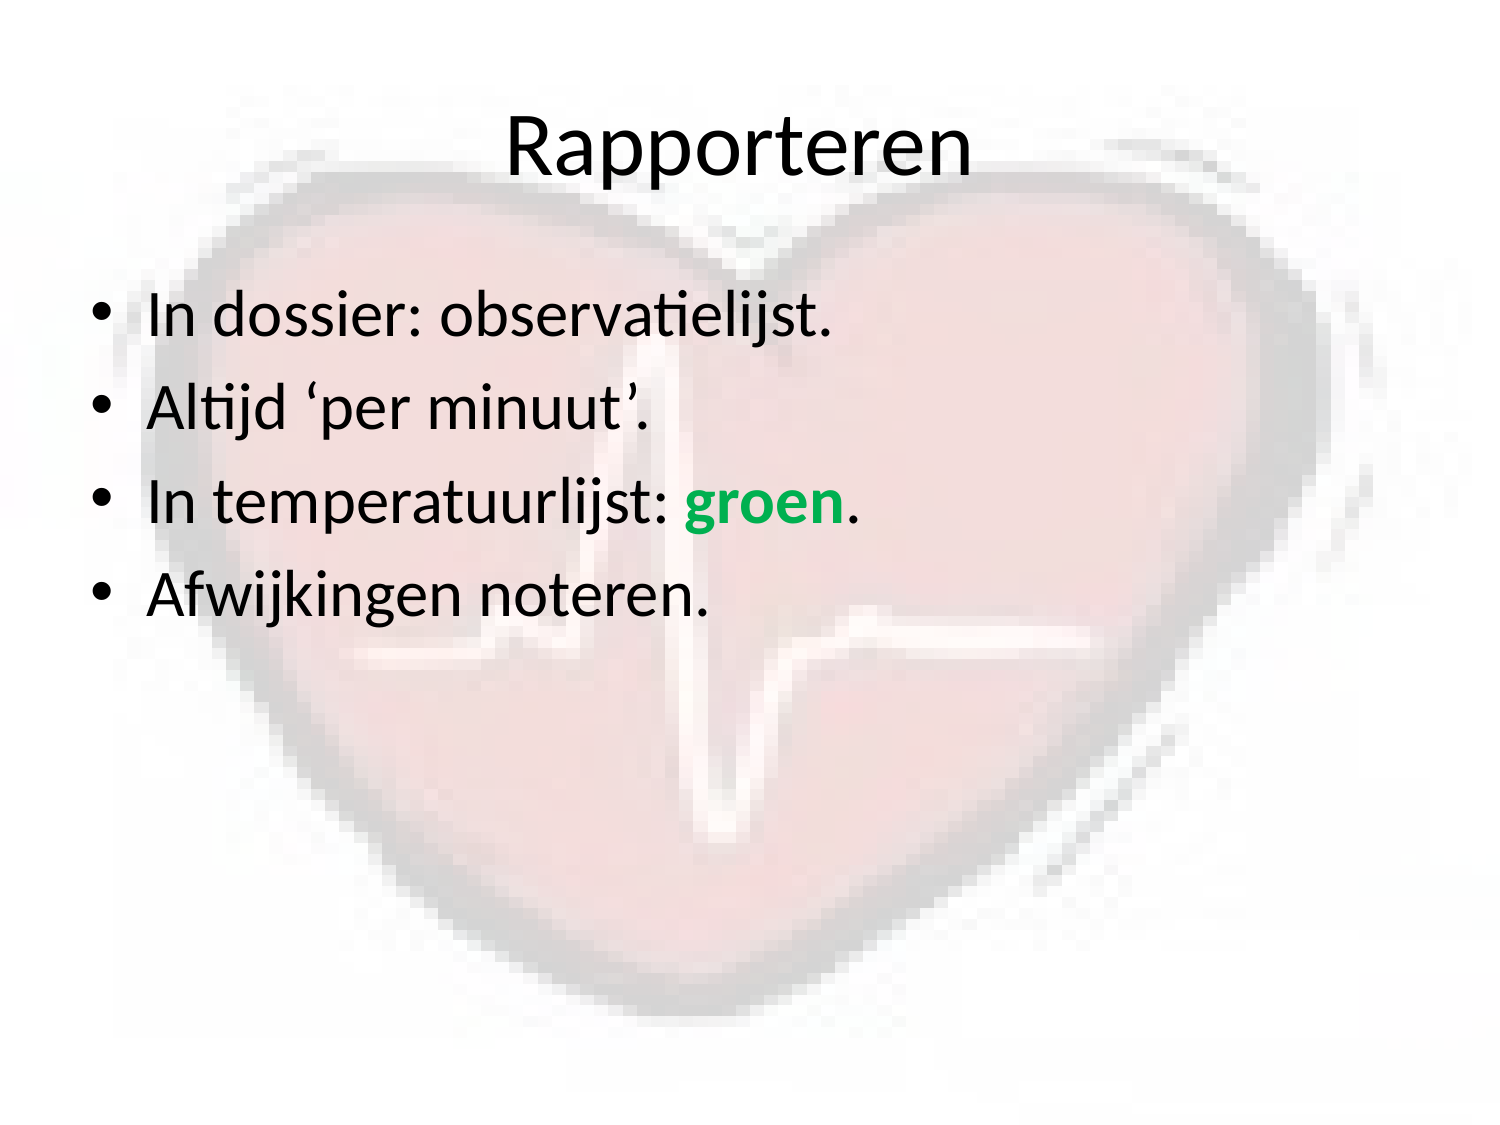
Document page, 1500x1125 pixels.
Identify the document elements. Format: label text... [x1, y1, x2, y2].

list In dossier: observatielijst. Altijd ‘per minuut’. In temperatuurlijst: groen. Afwijkingen noteren. [75, 262, 1425, 1005]
title Rapporteren [75, 45, 1425, 233]
